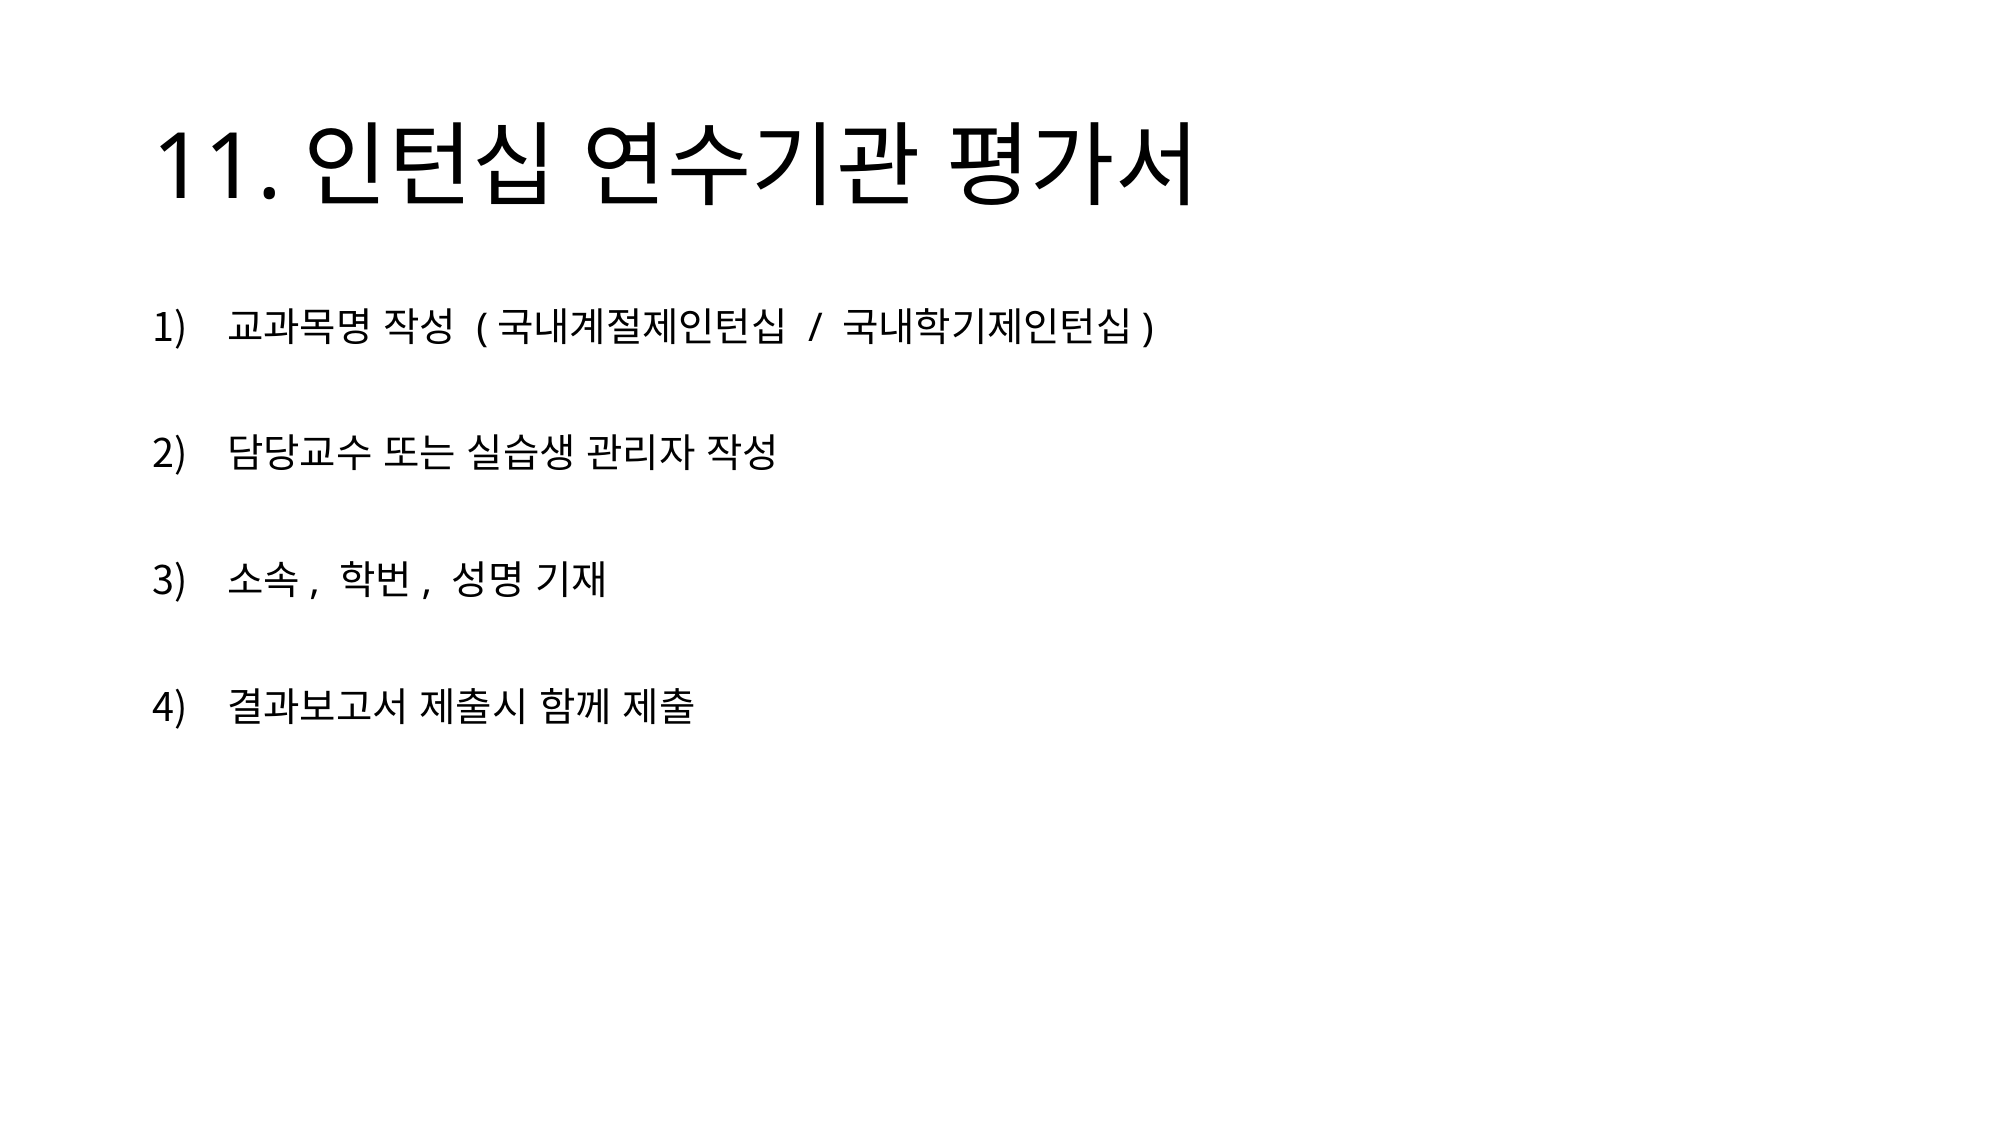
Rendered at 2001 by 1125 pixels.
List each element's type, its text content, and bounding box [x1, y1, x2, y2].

list 교과목명 작성 (국내계절제인턴십 / 국내학기제인턴십) 담당교수 또는 실습생 관리자 작성 소속, 학번, 성명 기재 결과보고서 제출시 함께 제출 [137, 299, 1863, 1014]
title 11.인턴십 연수기관 평가서 [137, 59, 1863, 278]
